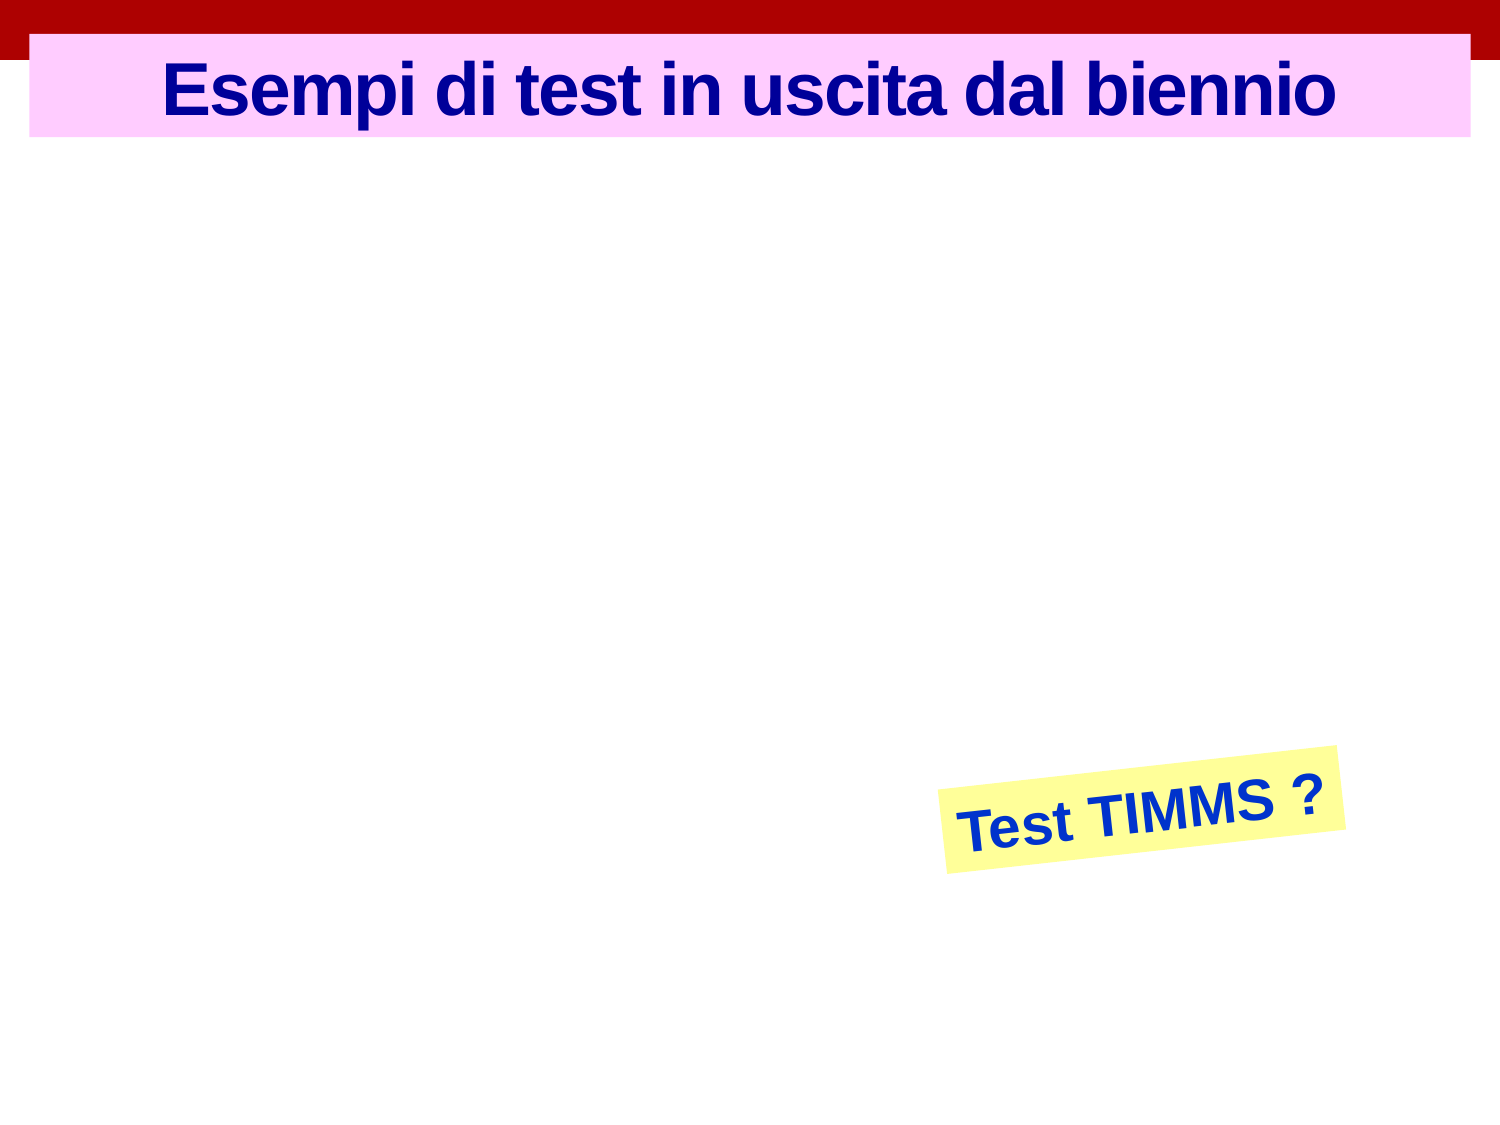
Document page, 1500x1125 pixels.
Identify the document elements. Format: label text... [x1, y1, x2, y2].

text_box Test TIMMS ? [937, 745, 1347, 874]
title Esempi di test in uscita dal biennio [29, 33, 1471, 138]
